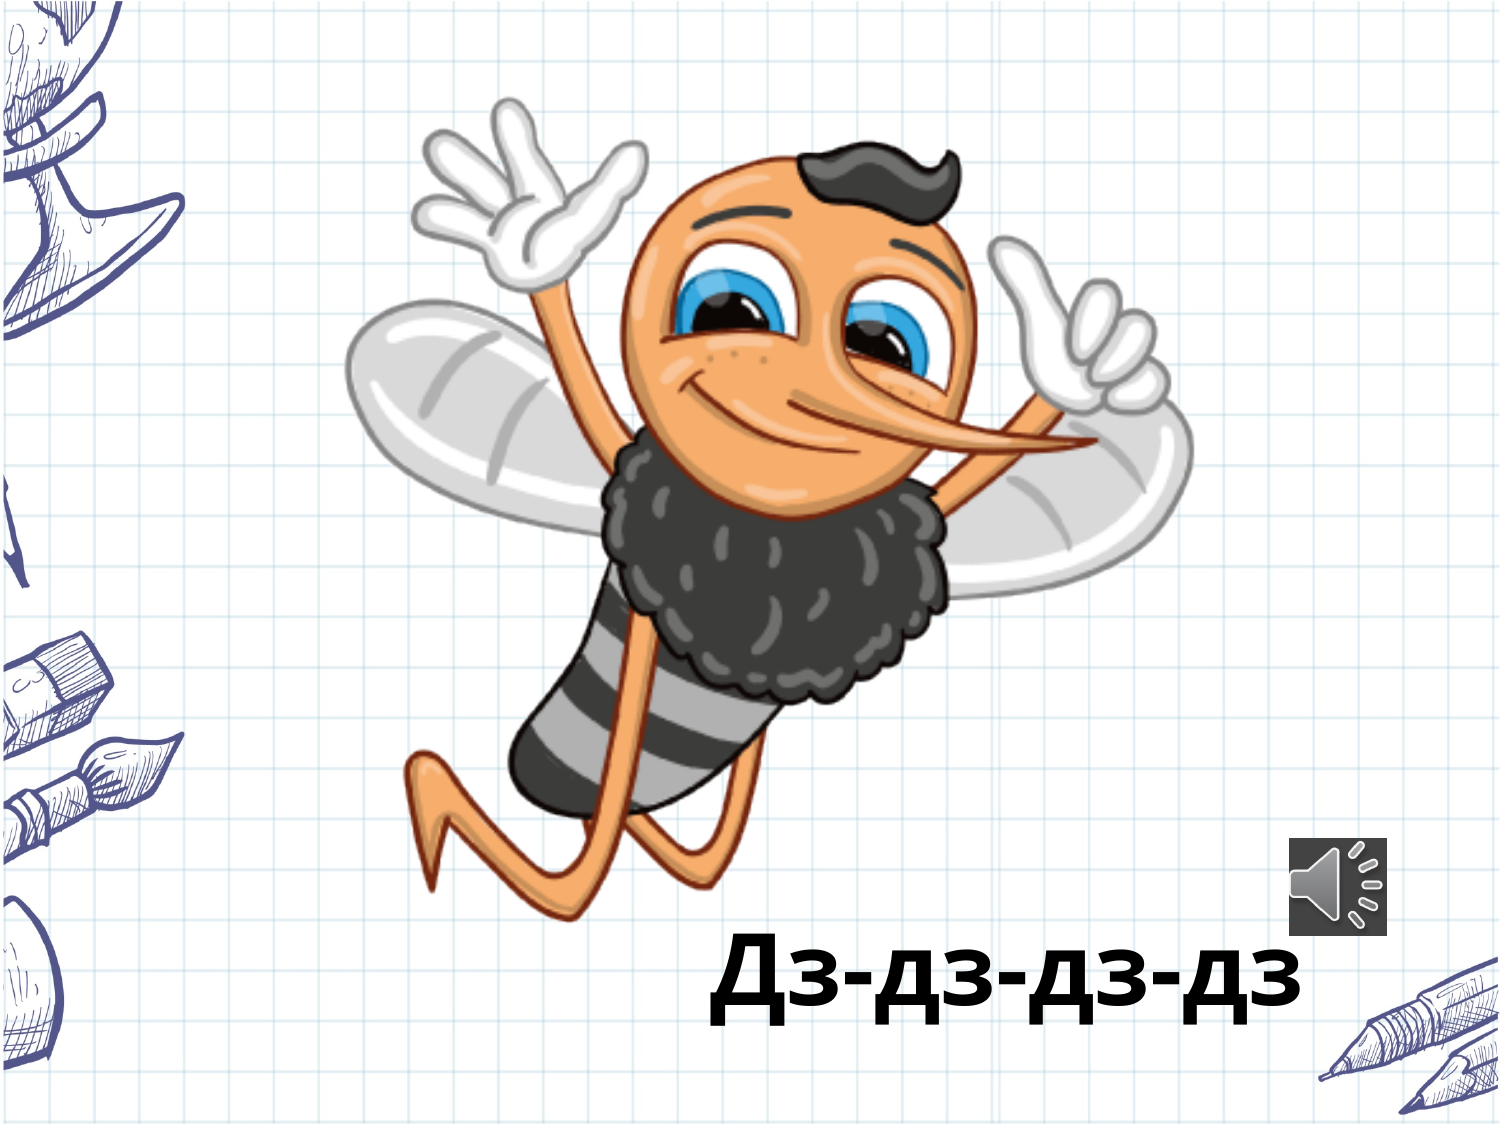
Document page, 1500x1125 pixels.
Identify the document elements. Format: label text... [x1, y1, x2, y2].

text_box Дз-дз-дз-дз [695, 898, 1320, 1033]
picture [0, 0, 1500, 1125]
